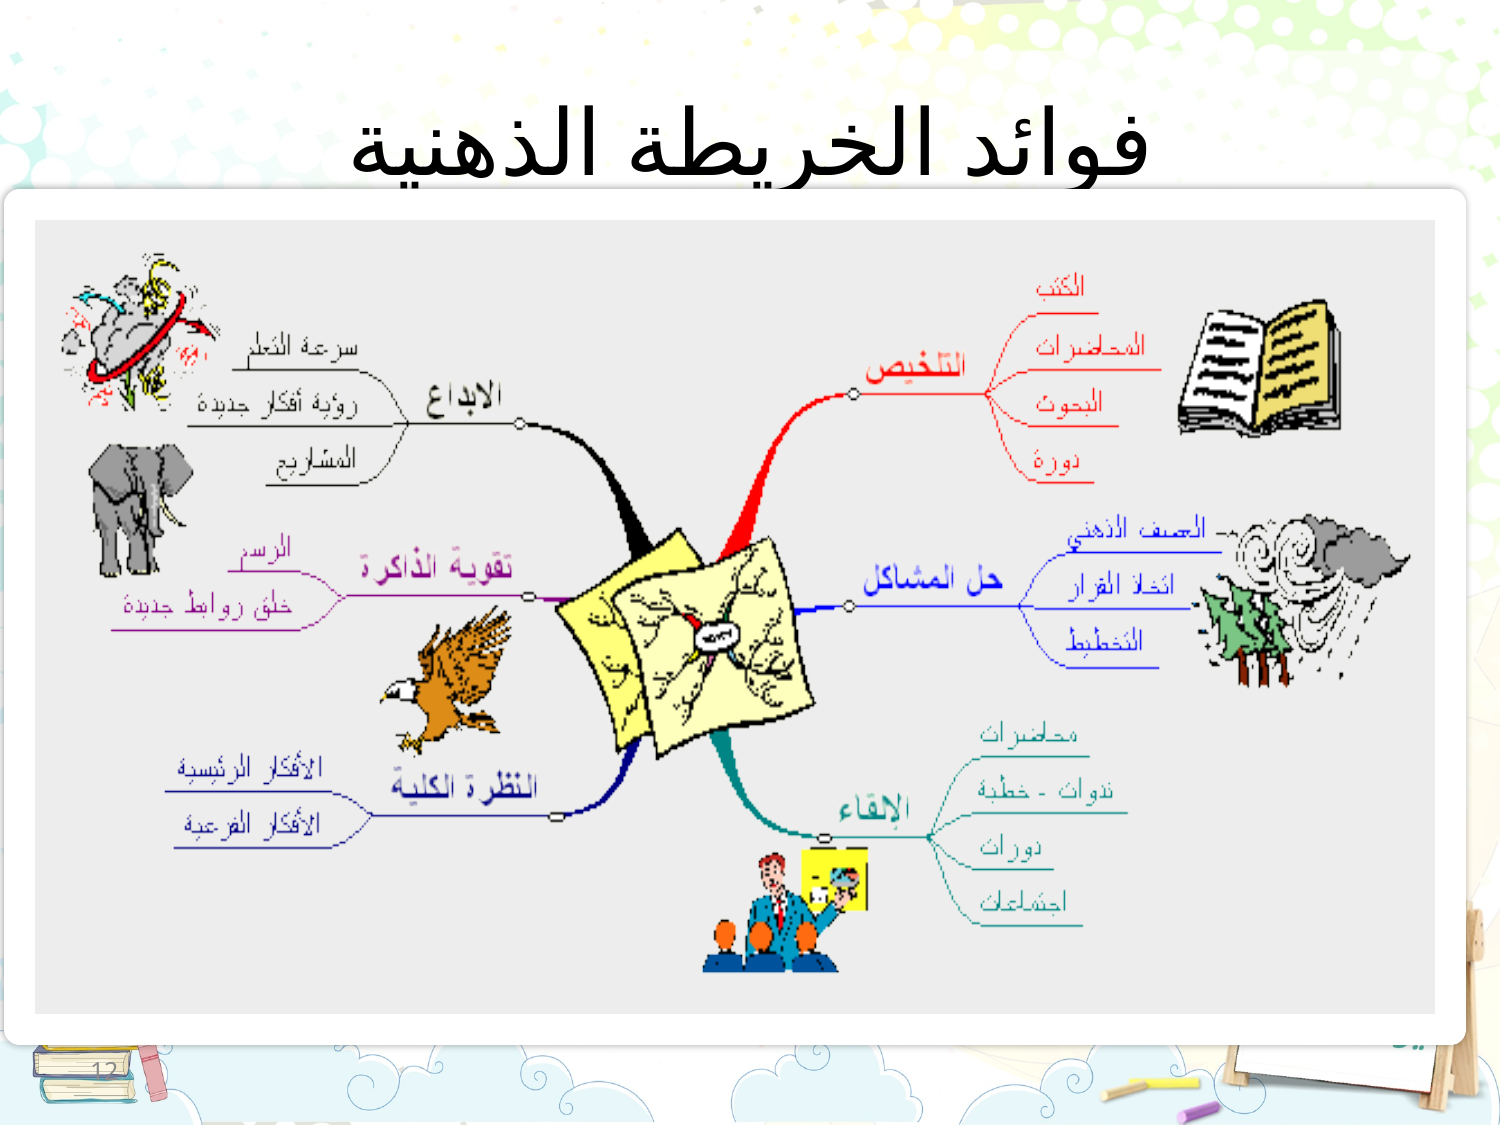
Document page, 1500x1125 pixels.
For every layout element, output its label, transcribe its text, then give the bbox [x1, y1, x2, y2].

title فوائد الخريطة الذهنية [75, 45, 1425, 182]
slide_number 12 [75, 1051, 425, 1103]
picture [0, 0, 1500, 1125]
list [35, 219, 1436, 1014]
